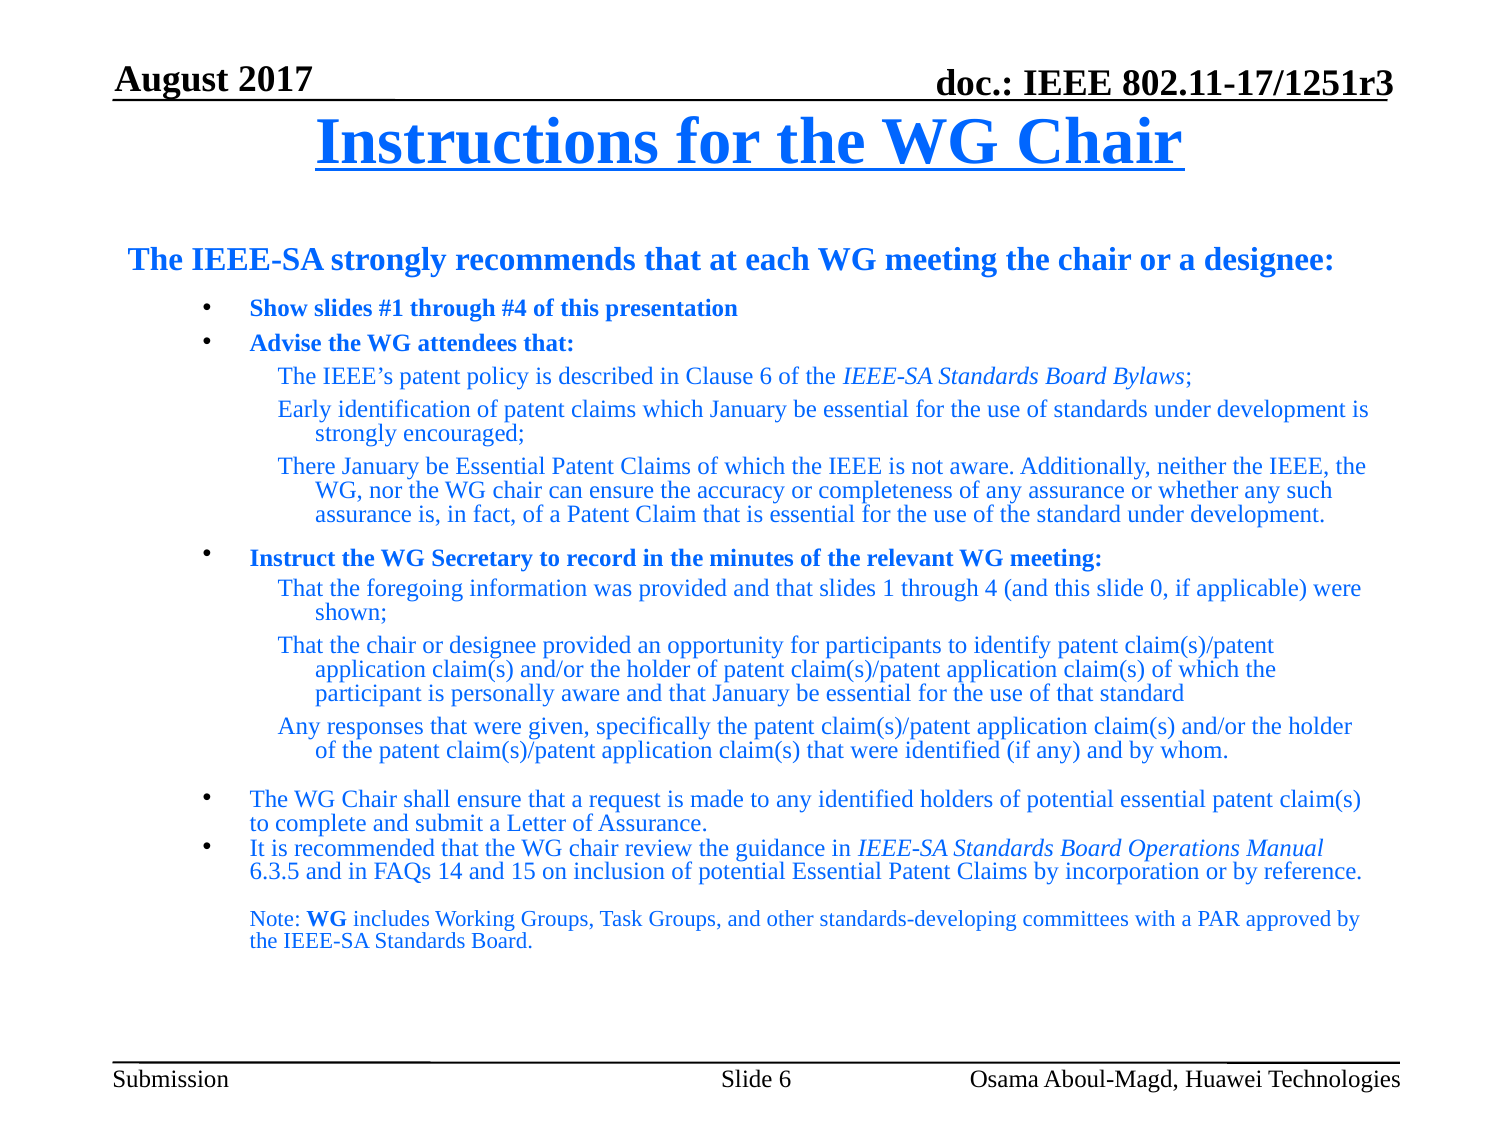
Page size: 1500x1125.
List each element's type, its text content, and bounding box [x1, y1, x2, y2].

list The IEEE-SA strongly recommends that at each WG meeting the chair or a designee: Show slides #1 through #4 of this presentation Advise the WG attendees that: The IEEE’s patent policy is described in Clause 6 of the IEEE-SA Standards Board Bylaws; Early identification of patent claims which January be essential for the use of standards under development is strongly encouraged; There January be Essential Patent Claims of which the IEEE is not aware. Additionally, neither the IEEE, the WG, nor the WG chair can ensure the accuracy or completeness of any assurance or whether any such assurance is, in fact, of a Patent Claim that is essential for the use of the standard under development. Instruct the WG Secretary to record in the minutes of the relevant WG meeting: That the foregoing information was provided and that slides 1 through 4 (and this slide 0, if applicable) were shown; That the chair or designee provided an opportunity for participants to identify patent claim(s)/patent application claim(s) and/or the holder of patent claim(s)/patent application claim(s) of which the participant is personally aware and that January be essential for the use of that standard Any responses that were given, specifically the patent claim(s)/patent application claim(s) and/or the holder of the patent claim(s)/patent application claim(s) that were identified (if any) and by whom. The WG Chair shall ensure that a request is made to any identified holders of potential essential patent claim(s) to complete and submit a Letter of Assurance. It is recommended that the WG chair review the guidance in IEEE-SA Standards Board Operations Manual 6.3.5 and in FAQs 14 and 15 on inclusion of potential Essential Patent Claims by incorporation or by reference. Note: WG includes Working Groups, Task Groups, and other standards-developing committees with a PAR approved by the IEEE-SA Standards Board. [112, 237, 1388, 913]
slide_number Slide 6 [712, 1061, 800, 1123]
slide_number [114, 54, 423, 100]
title Instructions for the WG Chair [112, 112, 1388, 163]
footer Osama Aboul-Magd, Huawei Technologies [878, 1061, 1402, 1093]
